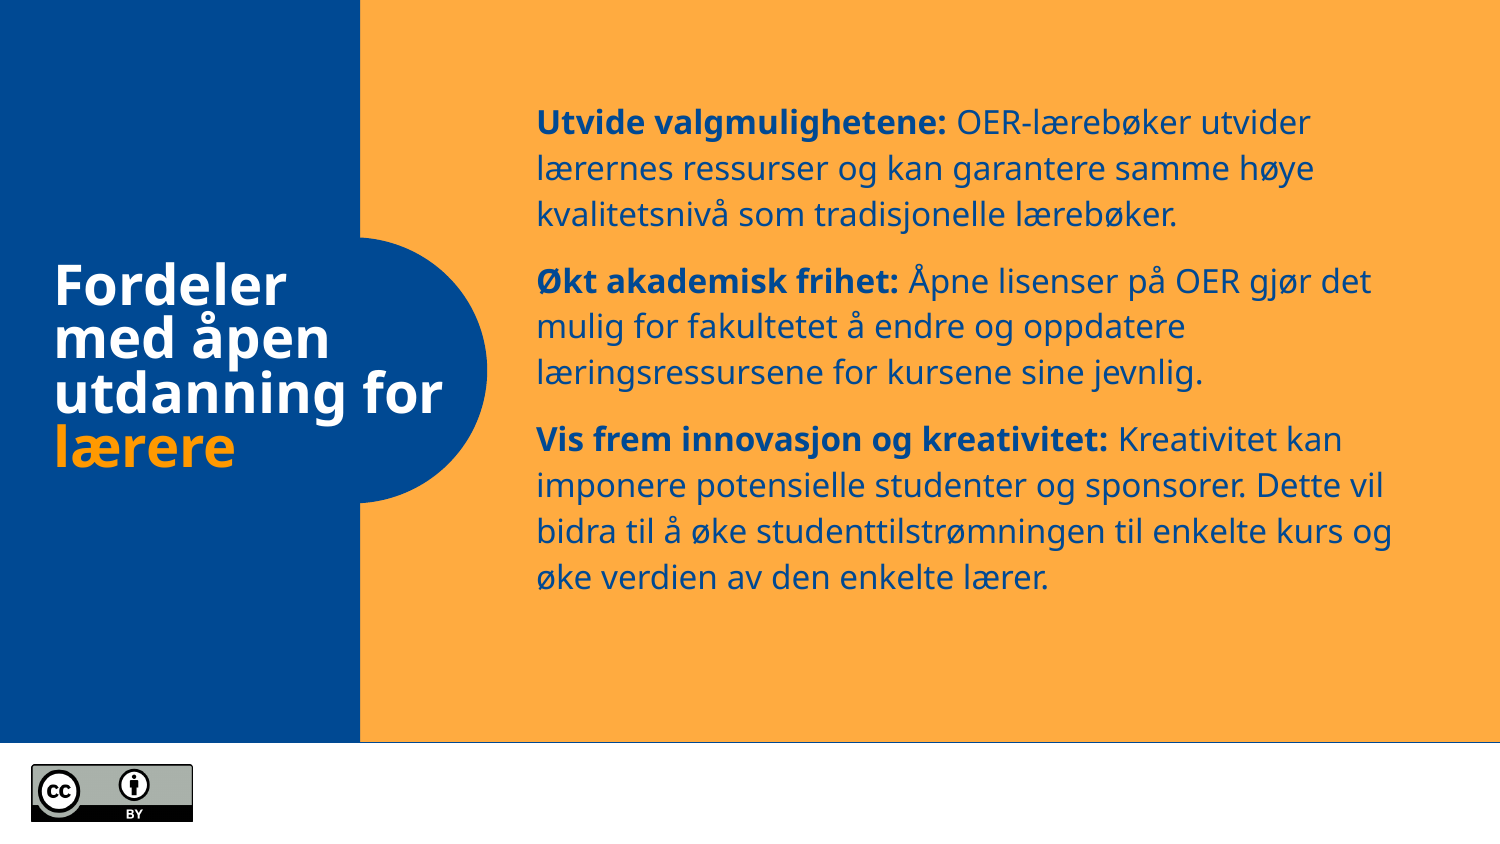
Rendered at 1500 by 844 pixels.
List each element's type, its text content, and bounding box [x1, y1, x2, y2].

picture [31, 764, 193, 822]
text_box [300, 493, 405, 504]
text_box [471, 306, 488, 434]
text_box [304, 237, 401, 246]
text_box [0, 0, 361, 742]
text_box Fordeler med åpen utdanning for lærere [38, 246, 471, 493]
text_box Utvide valgmulighetene: OER-lærebøker utvider lærernes ressurser og kan garantere samme høye kvalitetsnivå som tradisjonelle lærebøker. Økt akademisk frihet: Åpne lisenser på OER gjør det mulig for fakultetet å endre og oppdatere læringsressursene for kursene sine jevnlig. Vis frem innovasjon og kreativitet: Kreativitet kan imponere potensielle studenter og sponsorer. Dette vil bidra til å øke studenttilstrømningen til enkelte kurs og øke verdien av den enkelte lærer. [520, 80, 1417, 611]
text_box [0, 750, 1500, 844]
